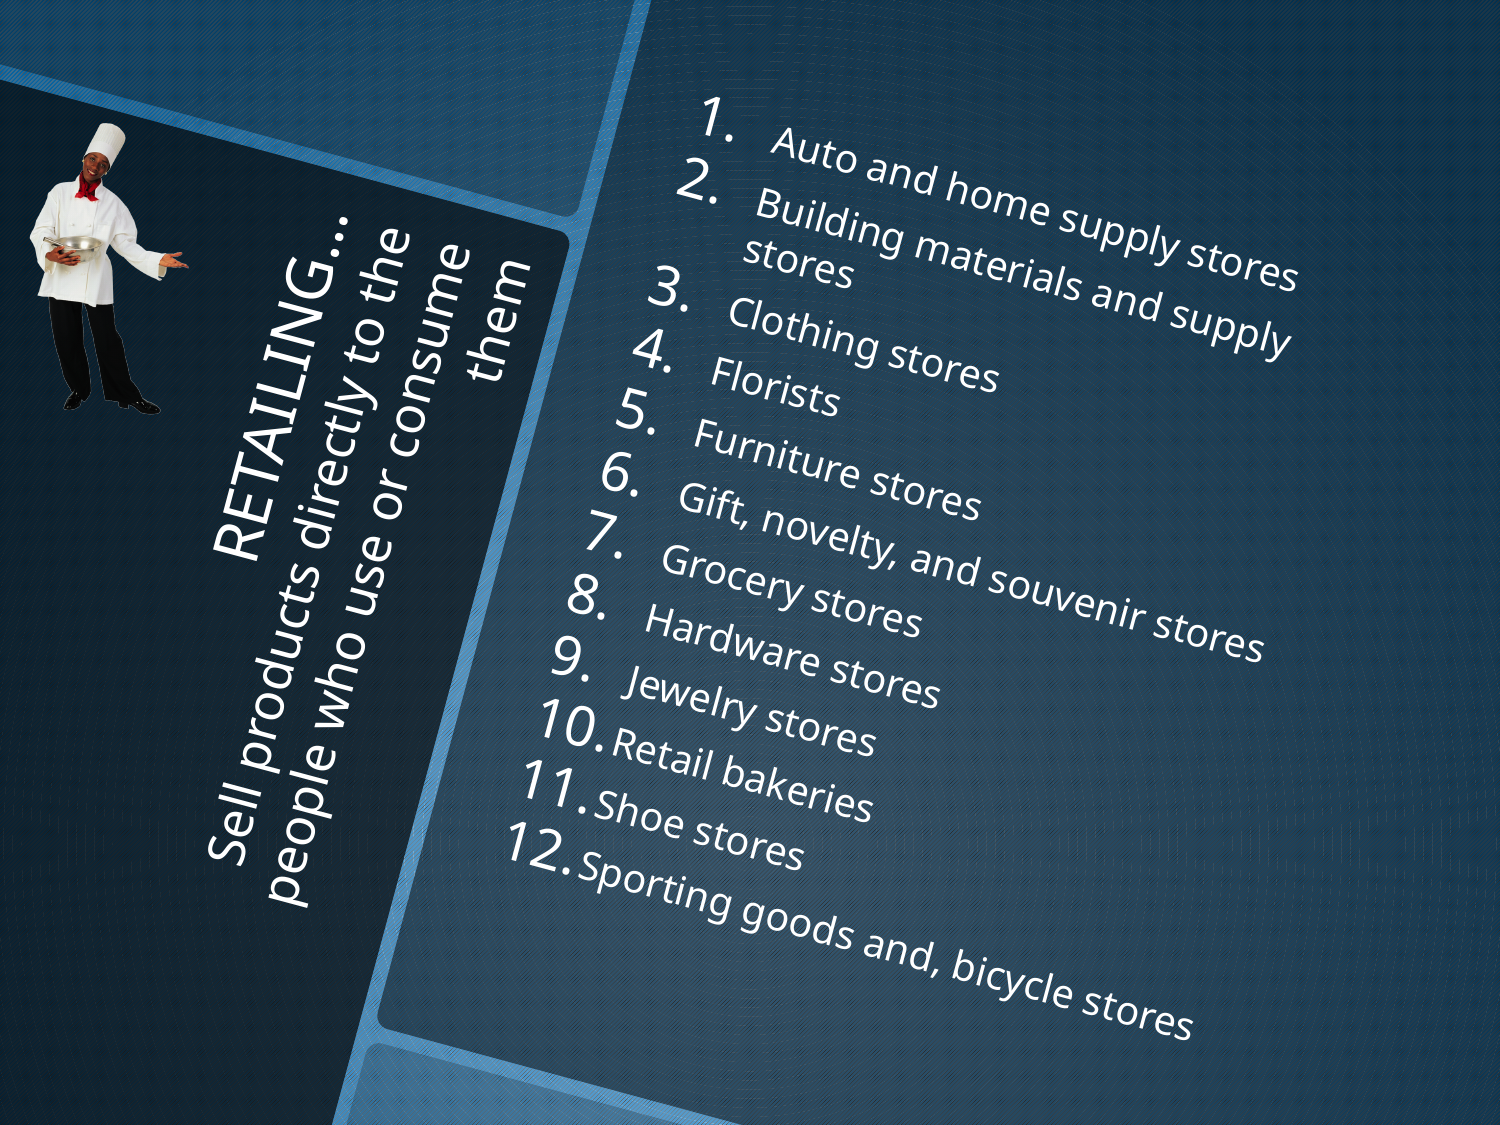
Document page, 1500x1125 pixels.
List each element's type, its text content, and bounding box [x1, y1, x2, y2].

picture [28, 119, 191, 417]
list Auto and home supply stores Building materials and supply stores Clothing stores Florists Furniture stores Gift, novelty, and souvenir stores Grocery stores Hardware stores Jewelry stores Retail bakeries Shoe stores Sporting goods and, bicycle stores [475, 72, 1430, 1076]
title RETAILING… Sell products directly to the people who use or consume them [69, 181, 554, 1056]
